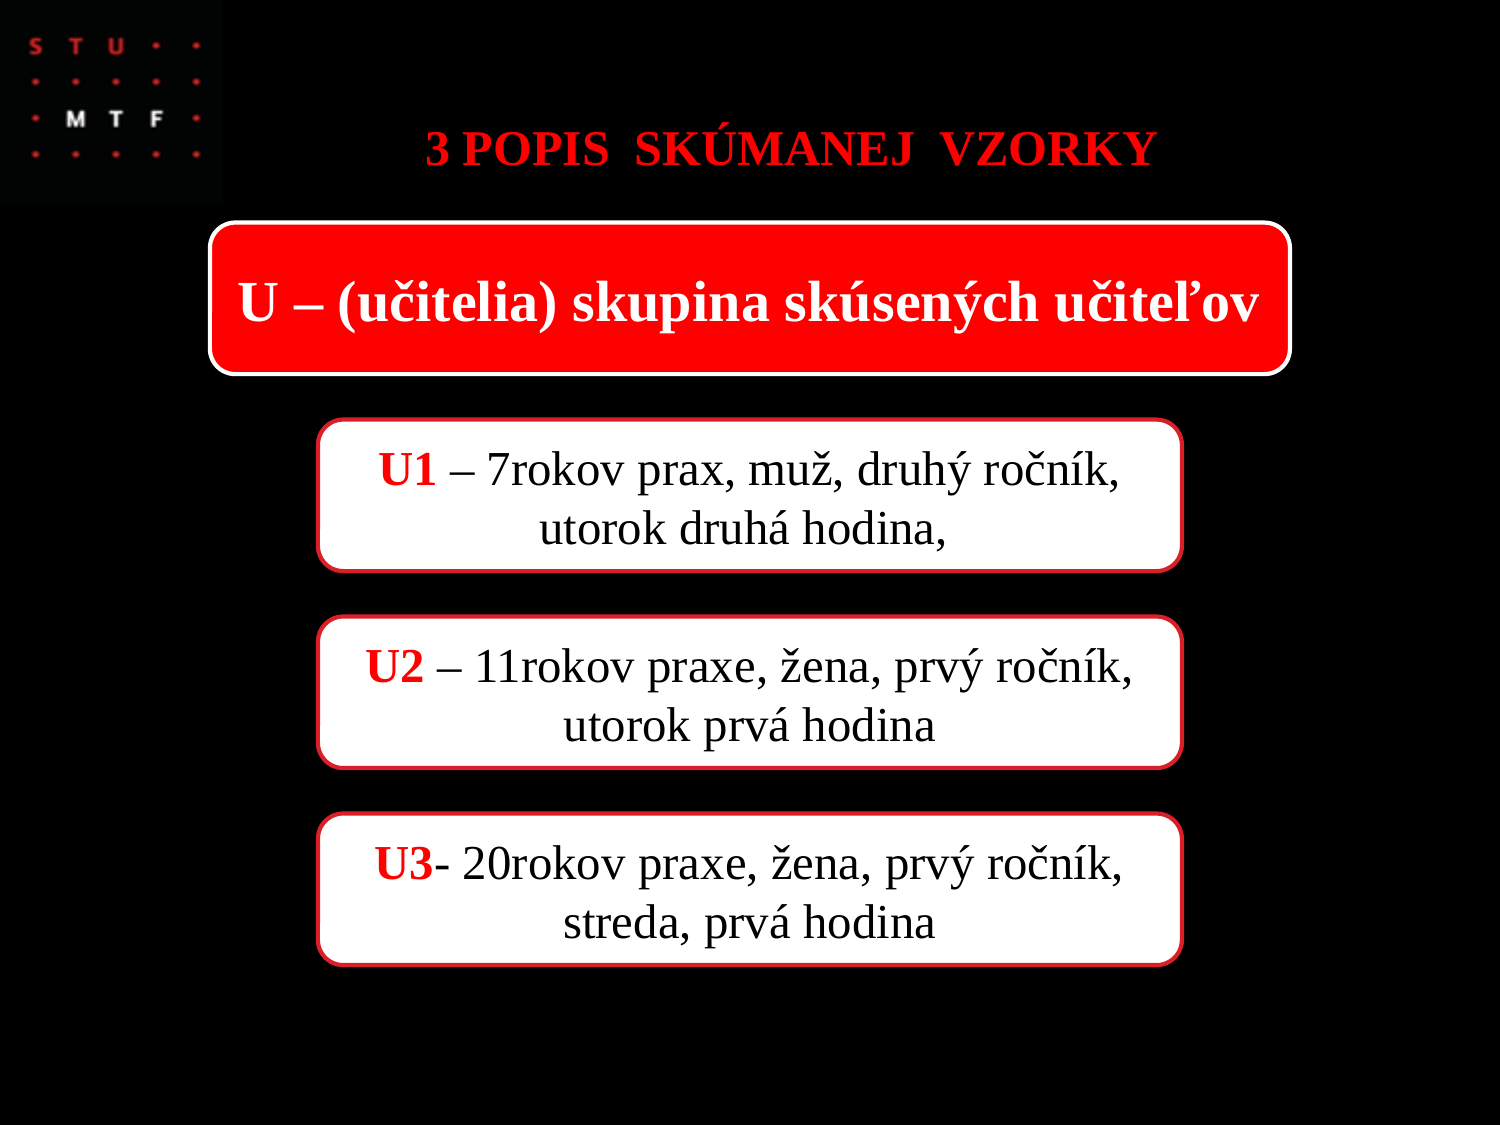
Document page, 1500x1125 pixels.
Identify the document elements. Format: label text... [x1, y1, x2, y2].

title 3 popis skúmanej vzorky [75, 45, 1425, 221]
picture [0, 0, 223, 205]
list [74, 222, 1426, 966]
